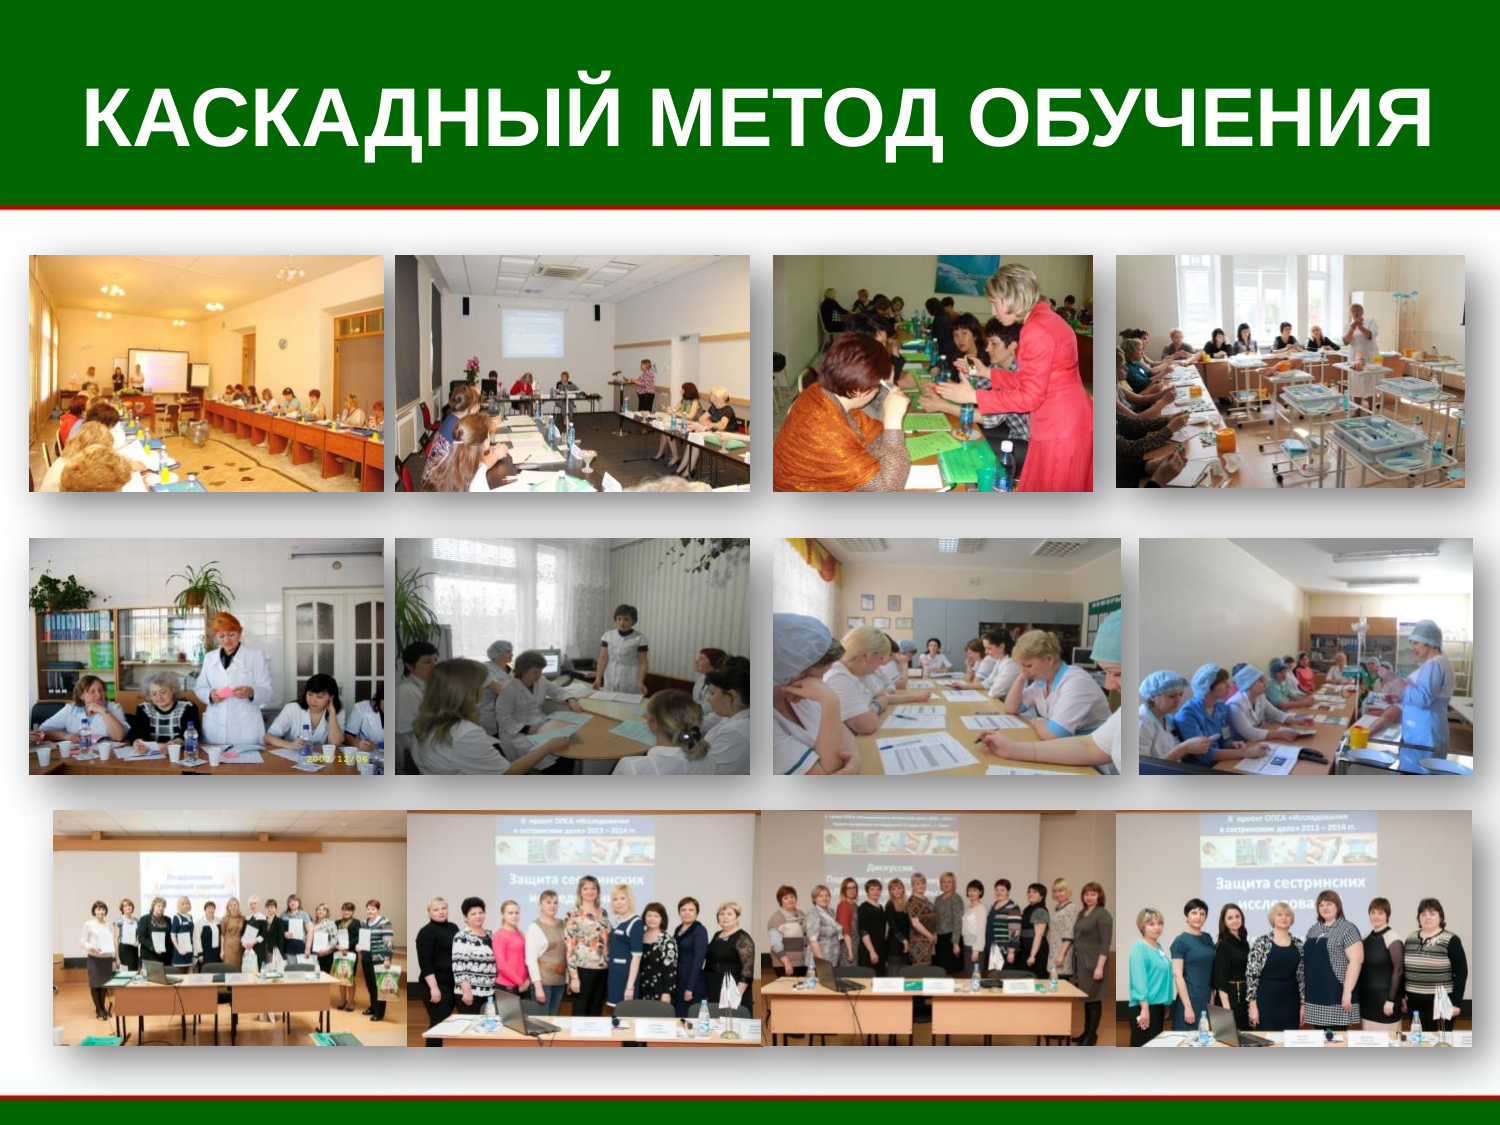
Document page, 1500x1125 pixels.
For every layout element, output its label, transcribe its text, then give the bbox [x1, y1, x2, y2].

text_box КАСКАДНЫЙ МЕТОД ОБУЧЕНИЯ [41, 35, 1477, 171]
picture [0, 0, 1500, 1125]
